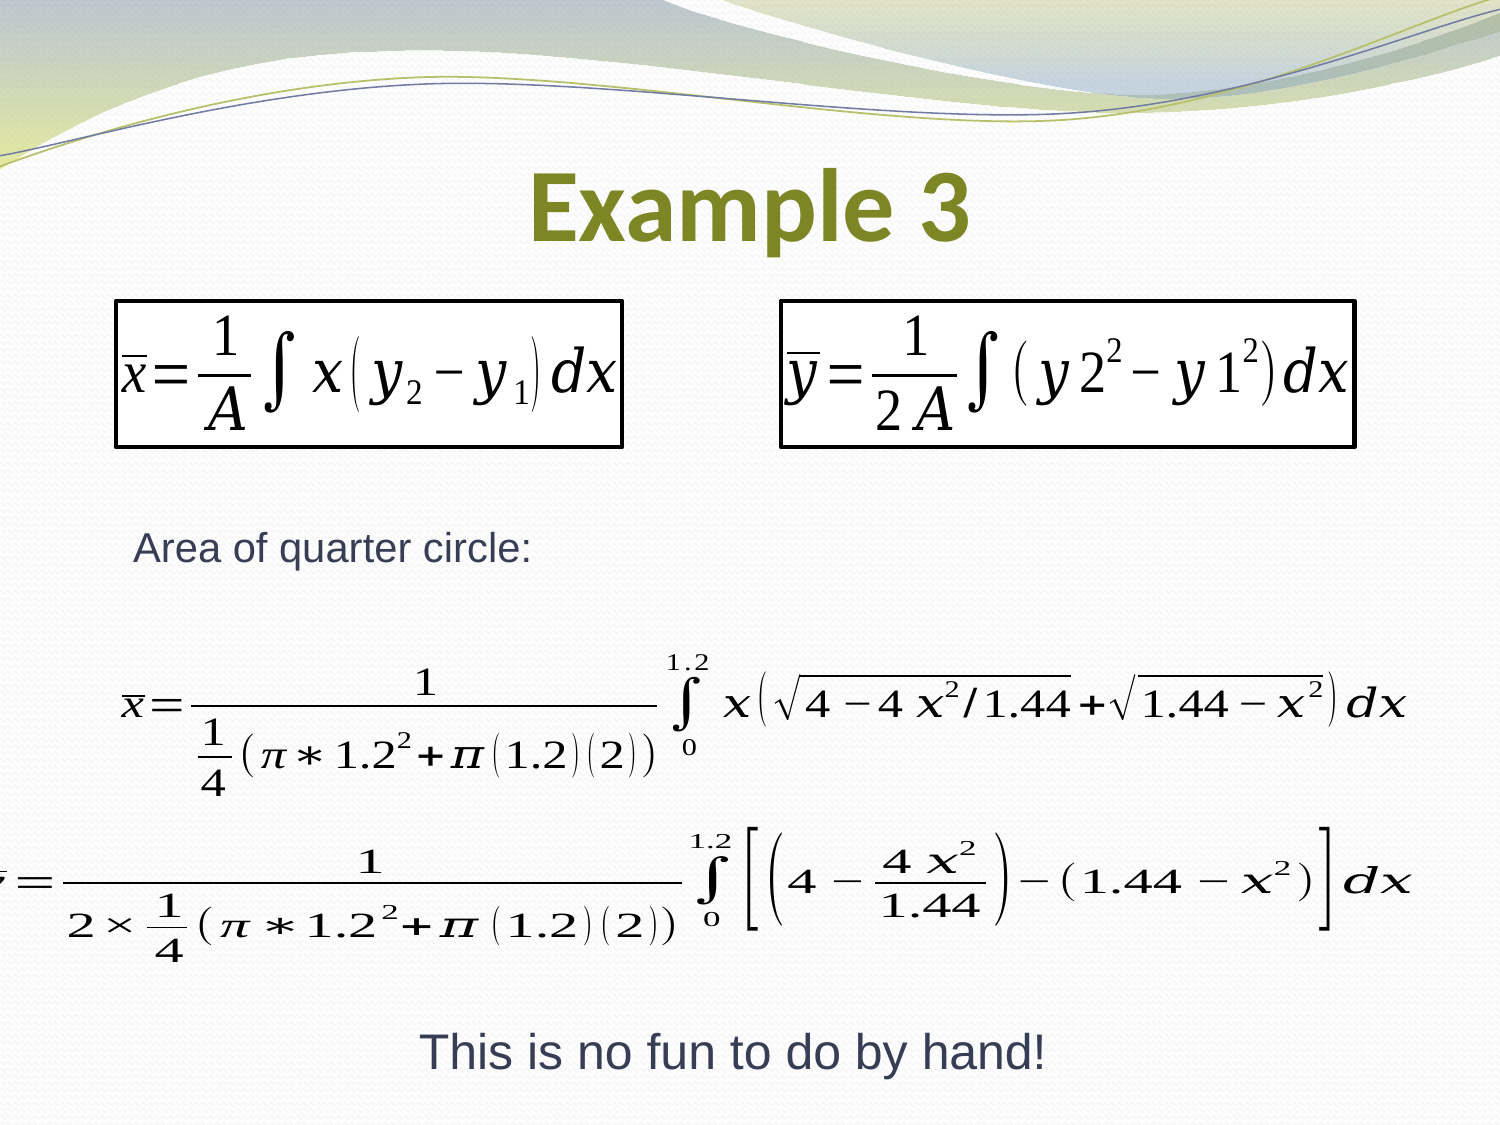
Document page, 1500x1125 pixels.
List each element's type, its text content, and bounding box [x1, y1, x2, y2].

text_box This is no fun to do by hand! [404, 1012, 1130, 1088]
title Example 3 [75, 75, 1425, 263]
